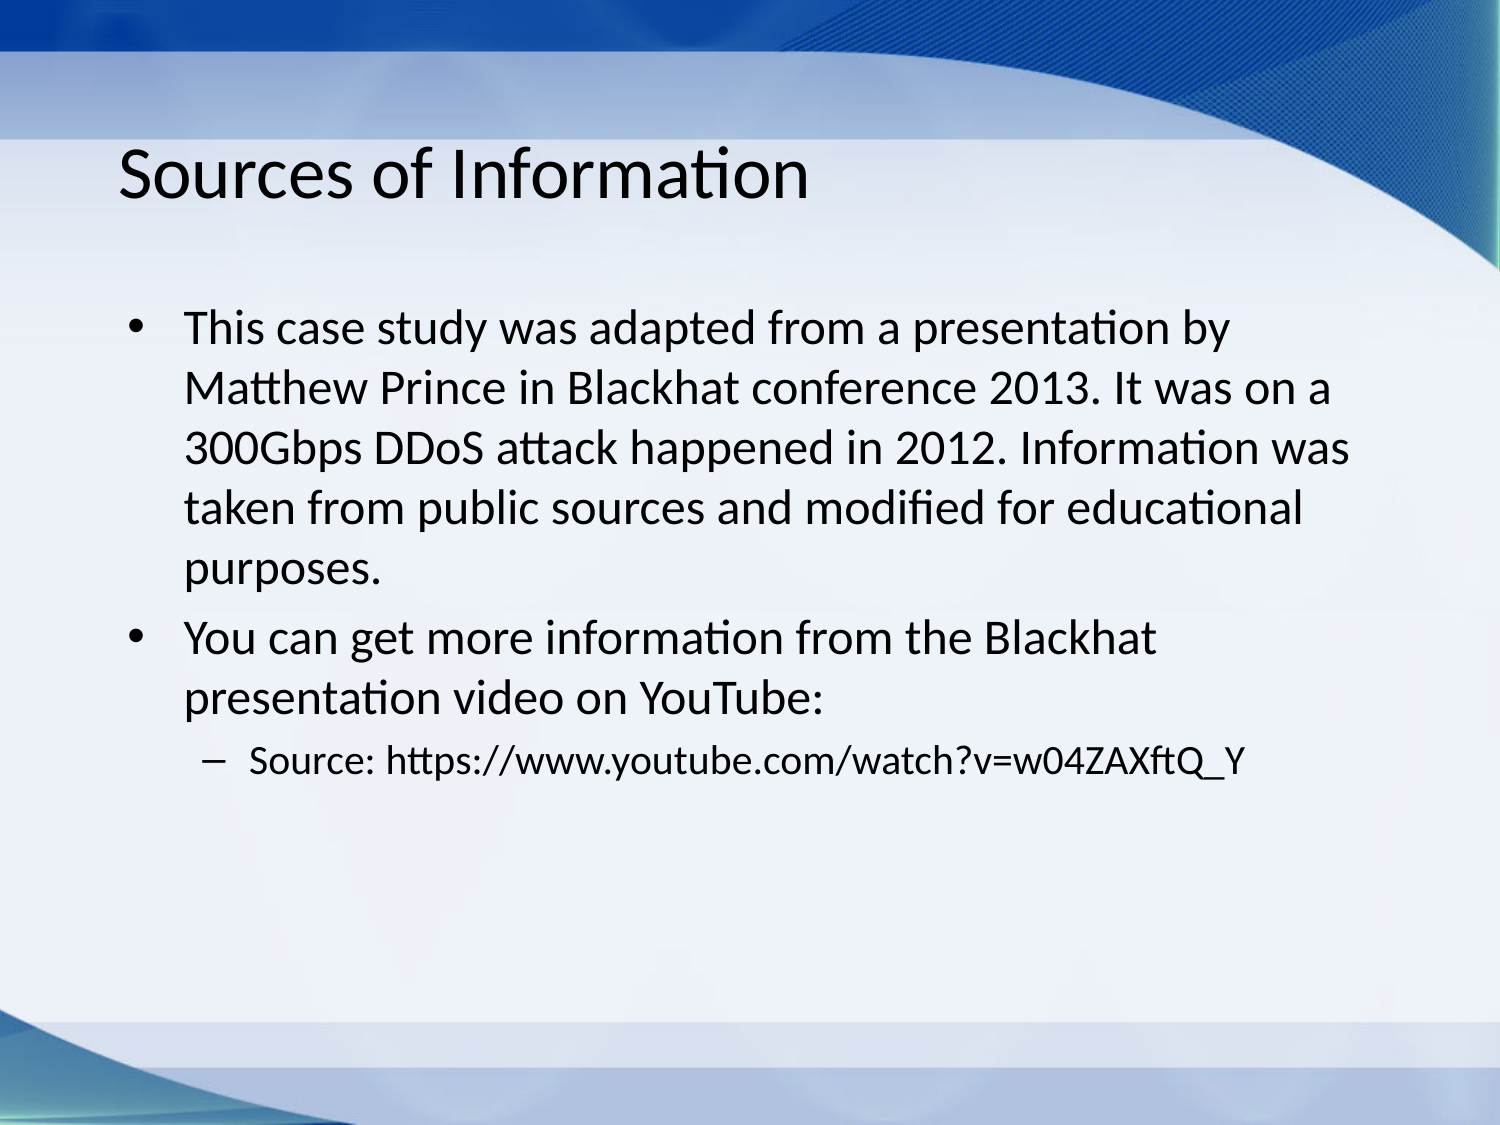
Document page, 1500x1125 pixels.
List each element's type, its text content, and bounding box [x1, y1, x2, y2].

text_box This case study was adapted from a presentation by Matthew Prince in Blackhat conference 2013. It was on a 300Gbps DDoS attack happened in 2012. Information was taken from public sources and modified for educational purposes. You can get more information from the Blackhat presentation video on YouTube: Source: https://www.youtube.com/watch?v=w04ZAXftQ_Y [112, 287, 1388, 963]
title Sources of Information [103, 59, 1397, 278]
picture [0, 0, 1500, 1125]
